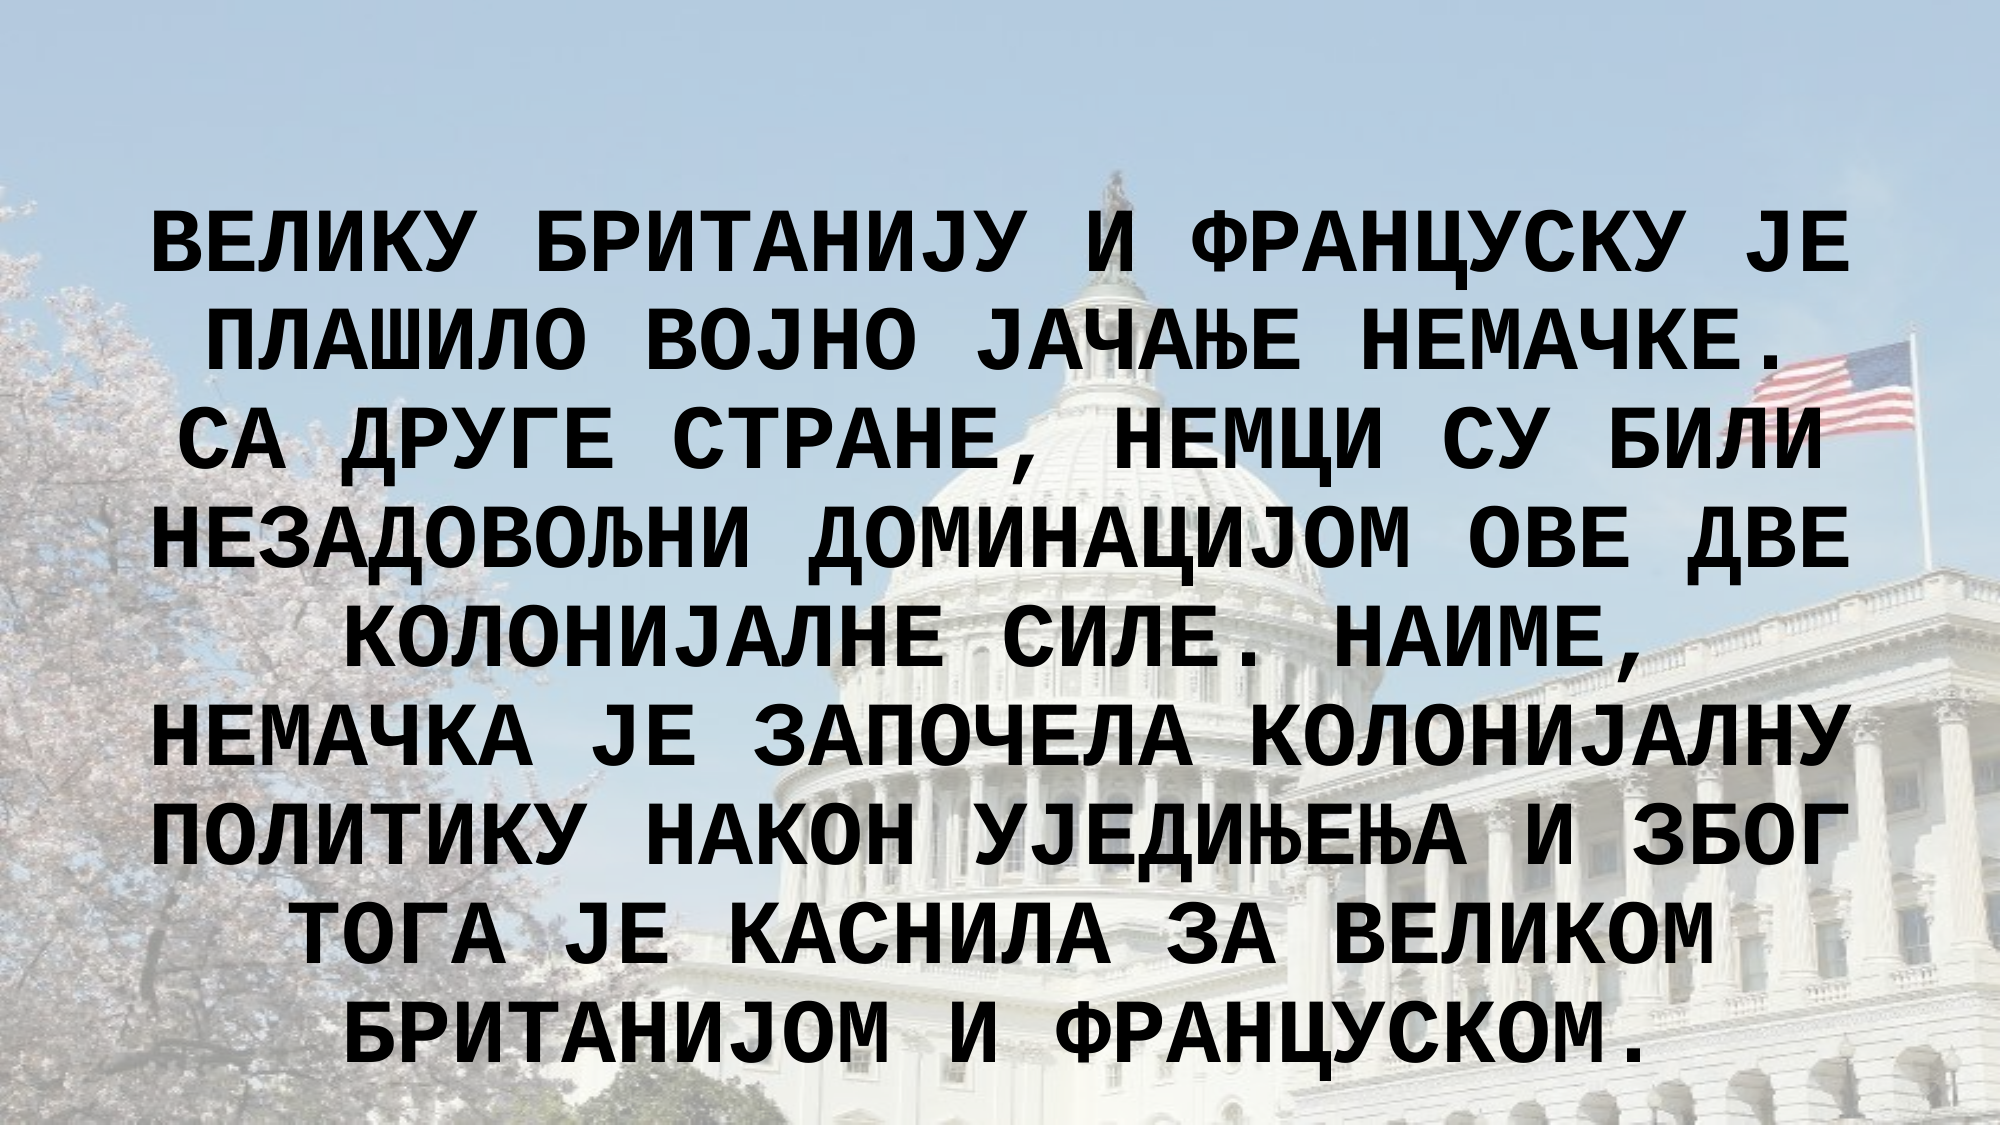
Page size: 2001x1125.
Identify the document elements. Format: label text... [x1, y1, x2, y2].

title ВЕЛИКУ БРИТАНИЈУ И ФРАНЦУСКУ ЈЕ ПЛАШИЛО ВОЈНО ЈАЧАЊЕ НЕМАЧКЕ. СА ДРУГЕ СТРАНЕ, НЕМЦИ СУ БИЛИ НЕЗАДОВОЉНИ ДОМИНАЦИЈОМ ОВЕ ДВЕ КОЛОНИЈАЛНЕ СИЛЕ. НАИМЕ, НЕМАЧКА ЈЕ ЗАПОЧЕЛА КОЛОНИЈАЛНУ ПОЛИТИКУ НАКОН УЈЕДИЊЕЊА И ЗБОГ ТОГА ЈЕ КАСНИЛА ЗА ВЕЛИКОМ БРИТАНИЈОМ И ФРАНЦУСКОМ. [109, 271, 1893, 1003]
